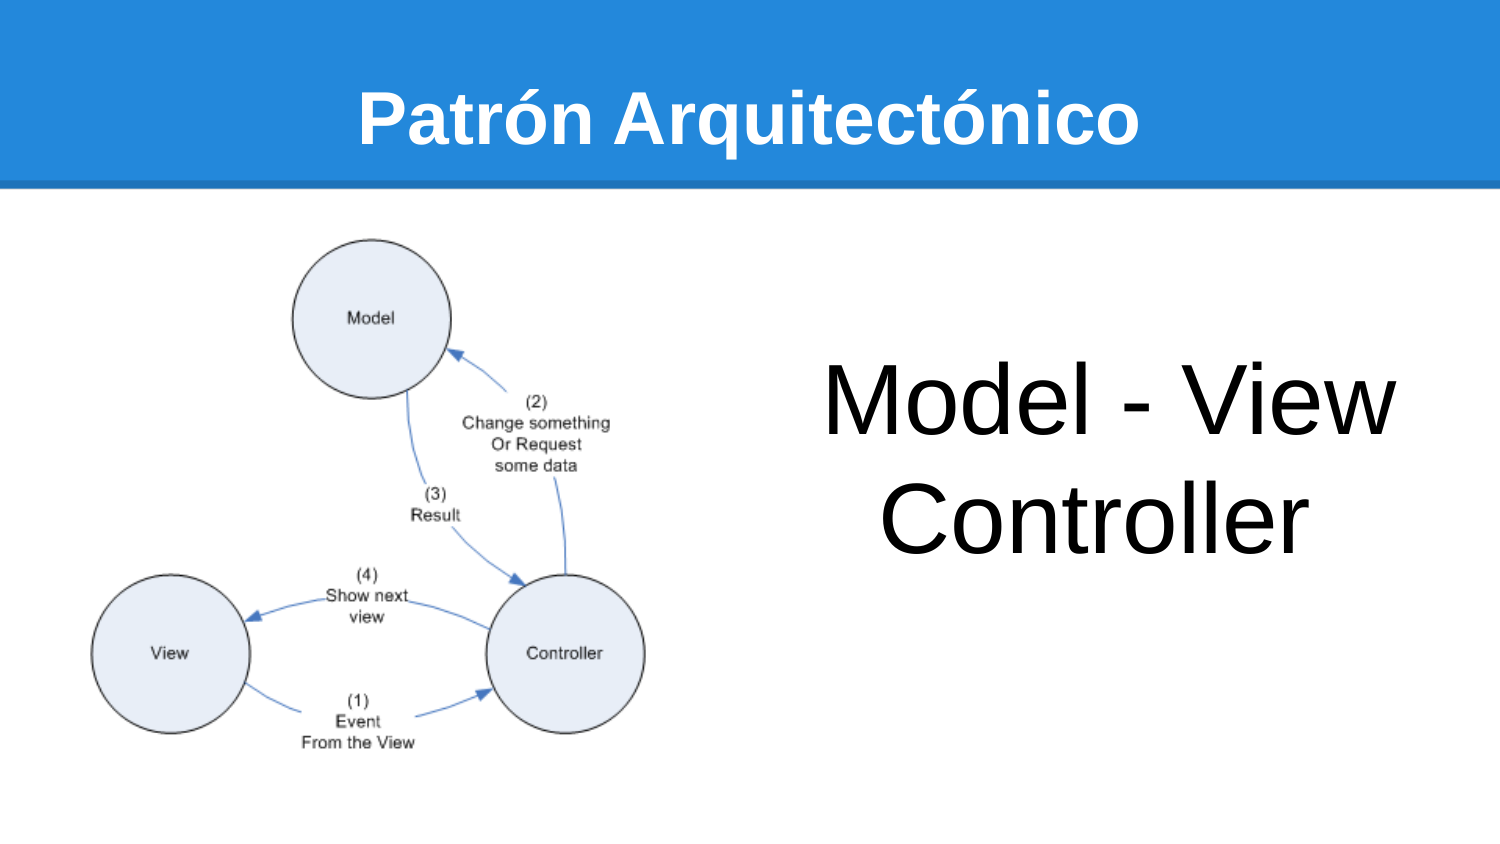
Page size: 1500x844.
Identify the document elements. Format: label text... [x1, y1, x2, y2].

title Patrón Arquitectónico [75, 33, 1425, 175]
list Model - View Controller [741, 319, 1476, 844]
picture [74, 231, 671, 770]
